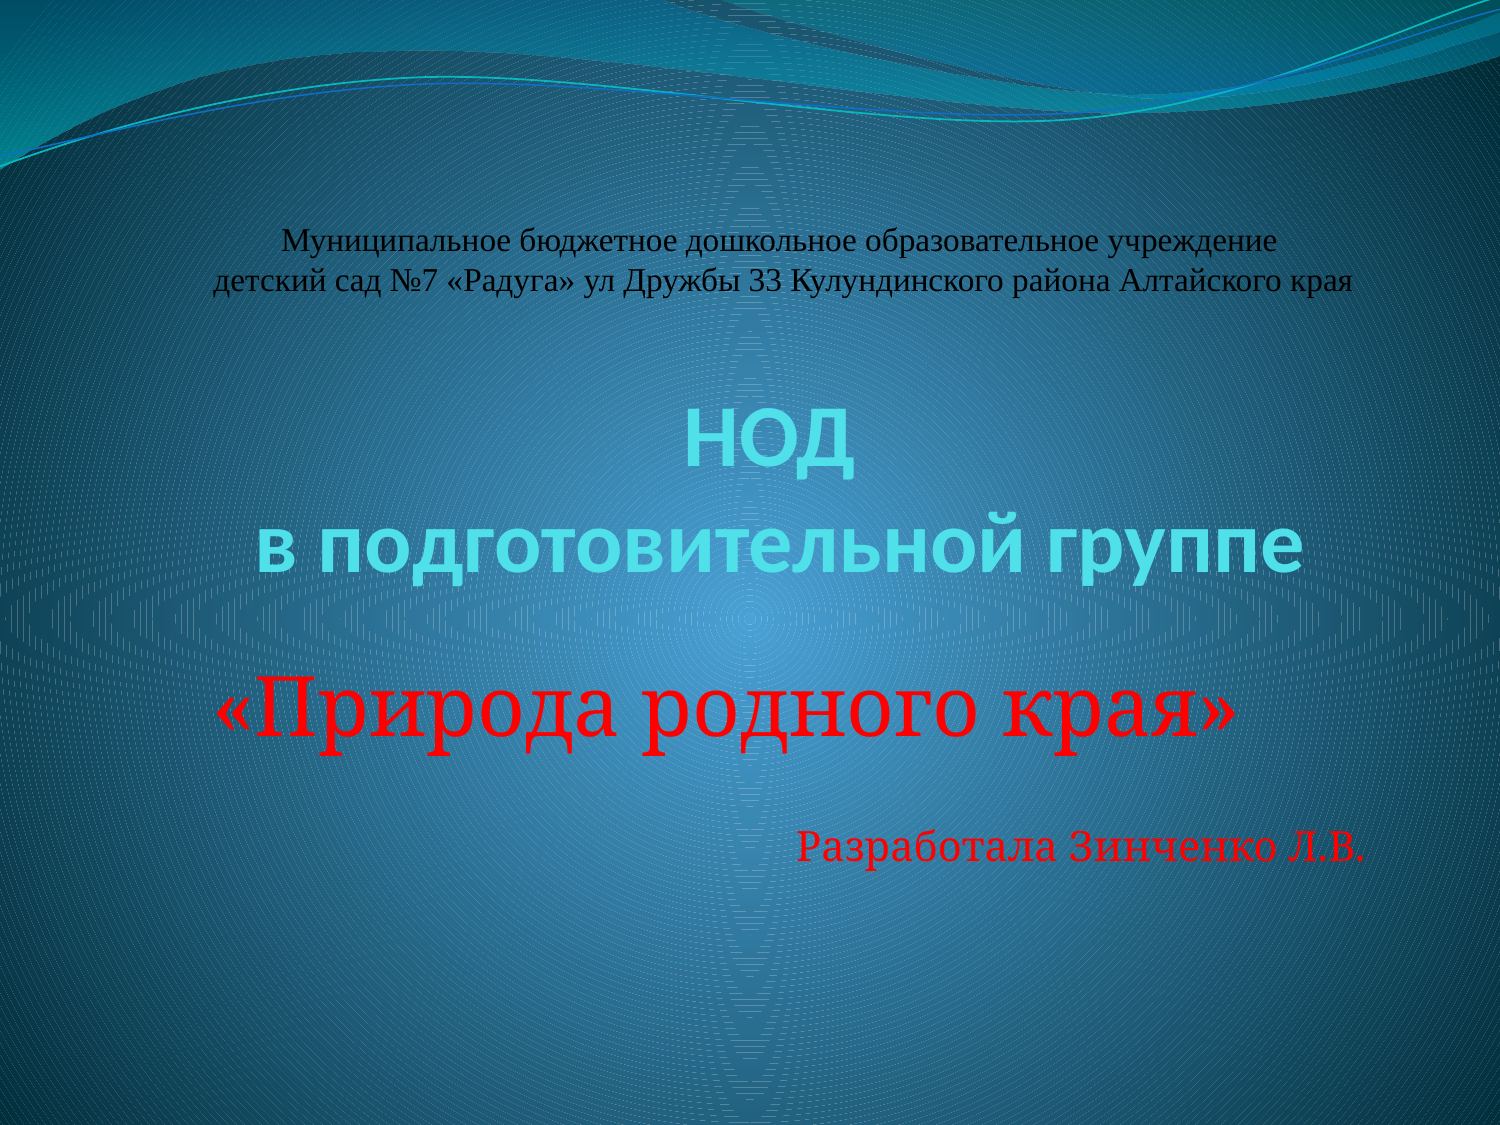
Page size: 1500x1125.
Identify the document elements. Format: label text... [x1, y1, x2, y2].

title Муниципальное бюджетное дошкольное образовательное учреждение детский сад №7 «Радуга» ул Дружбы 33 Кулундинского района Алтайского края НОД в подготовительной группе [175, 210, 1388, 591]
subtitle «Природа родного края» Разработала Зинченко Л.В. [87, 529, 1376, 1008]
